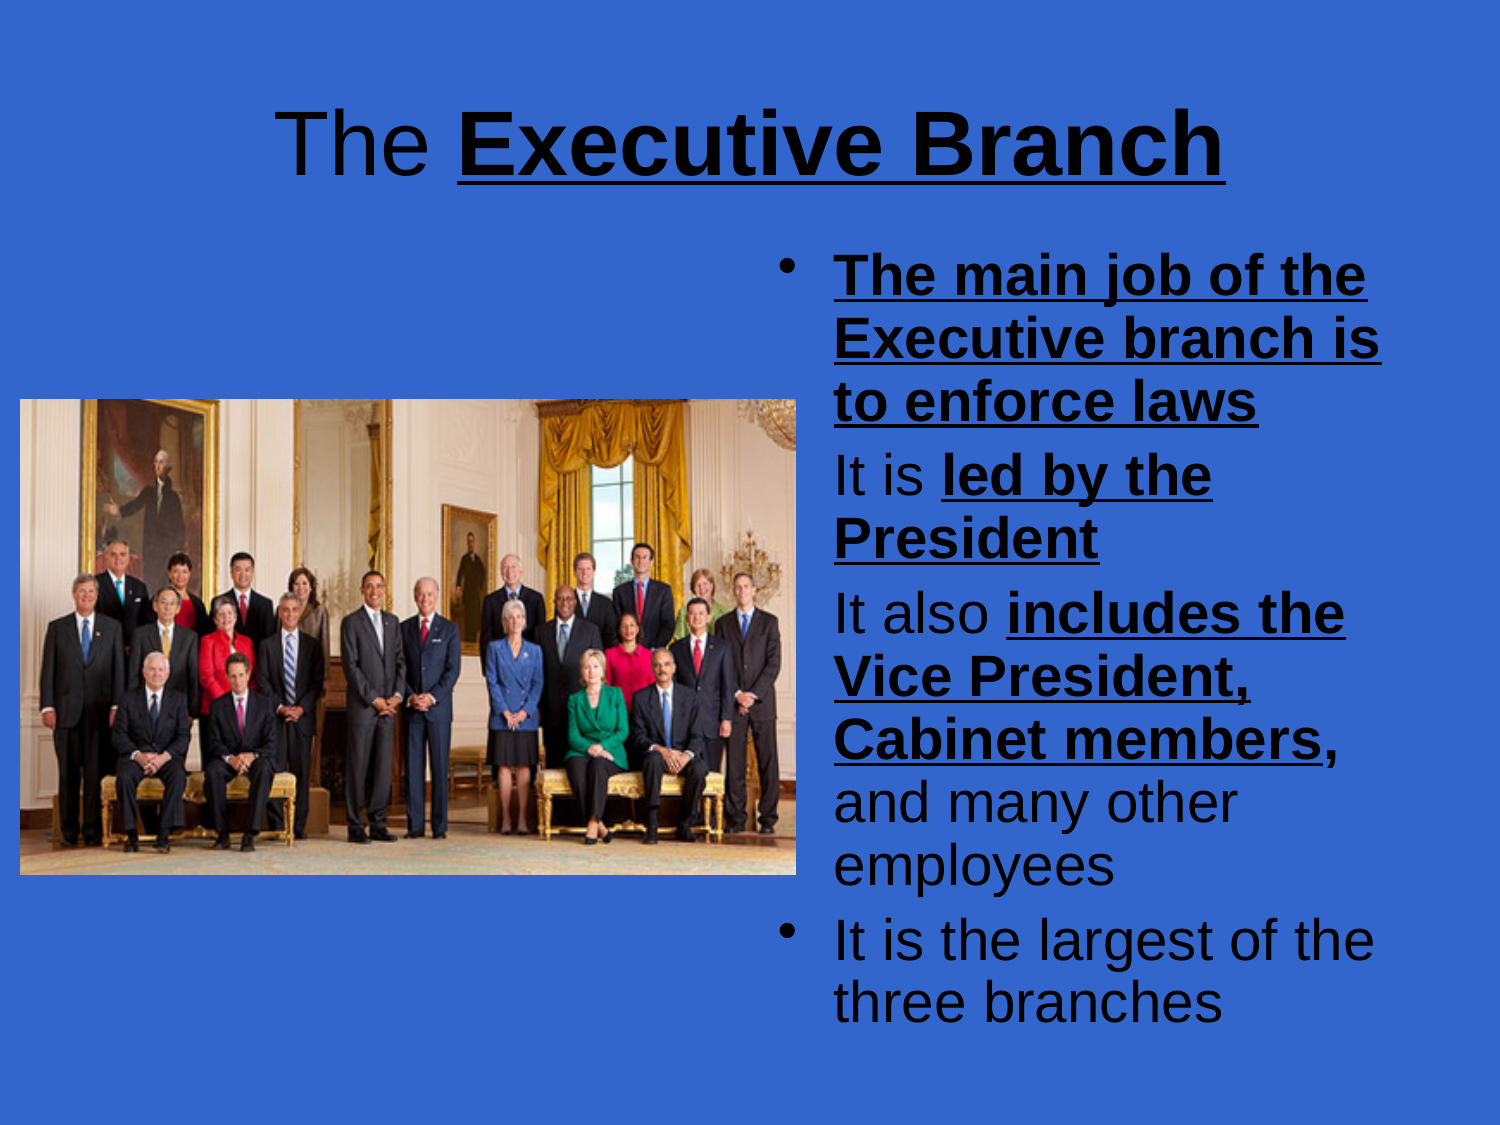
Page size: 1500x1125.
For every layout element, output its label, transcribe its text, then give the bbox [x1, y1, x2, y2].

list The main job of the Executive branch is to enforce laws It is led by the President It also includes the Vice President, Cabinet members, and many other employees It is the largest of the three branches [762, 237, 1425, 1063]
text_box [19, 399, 796, 876]
title The Executive Branch [75, 45, 1425, 233]
